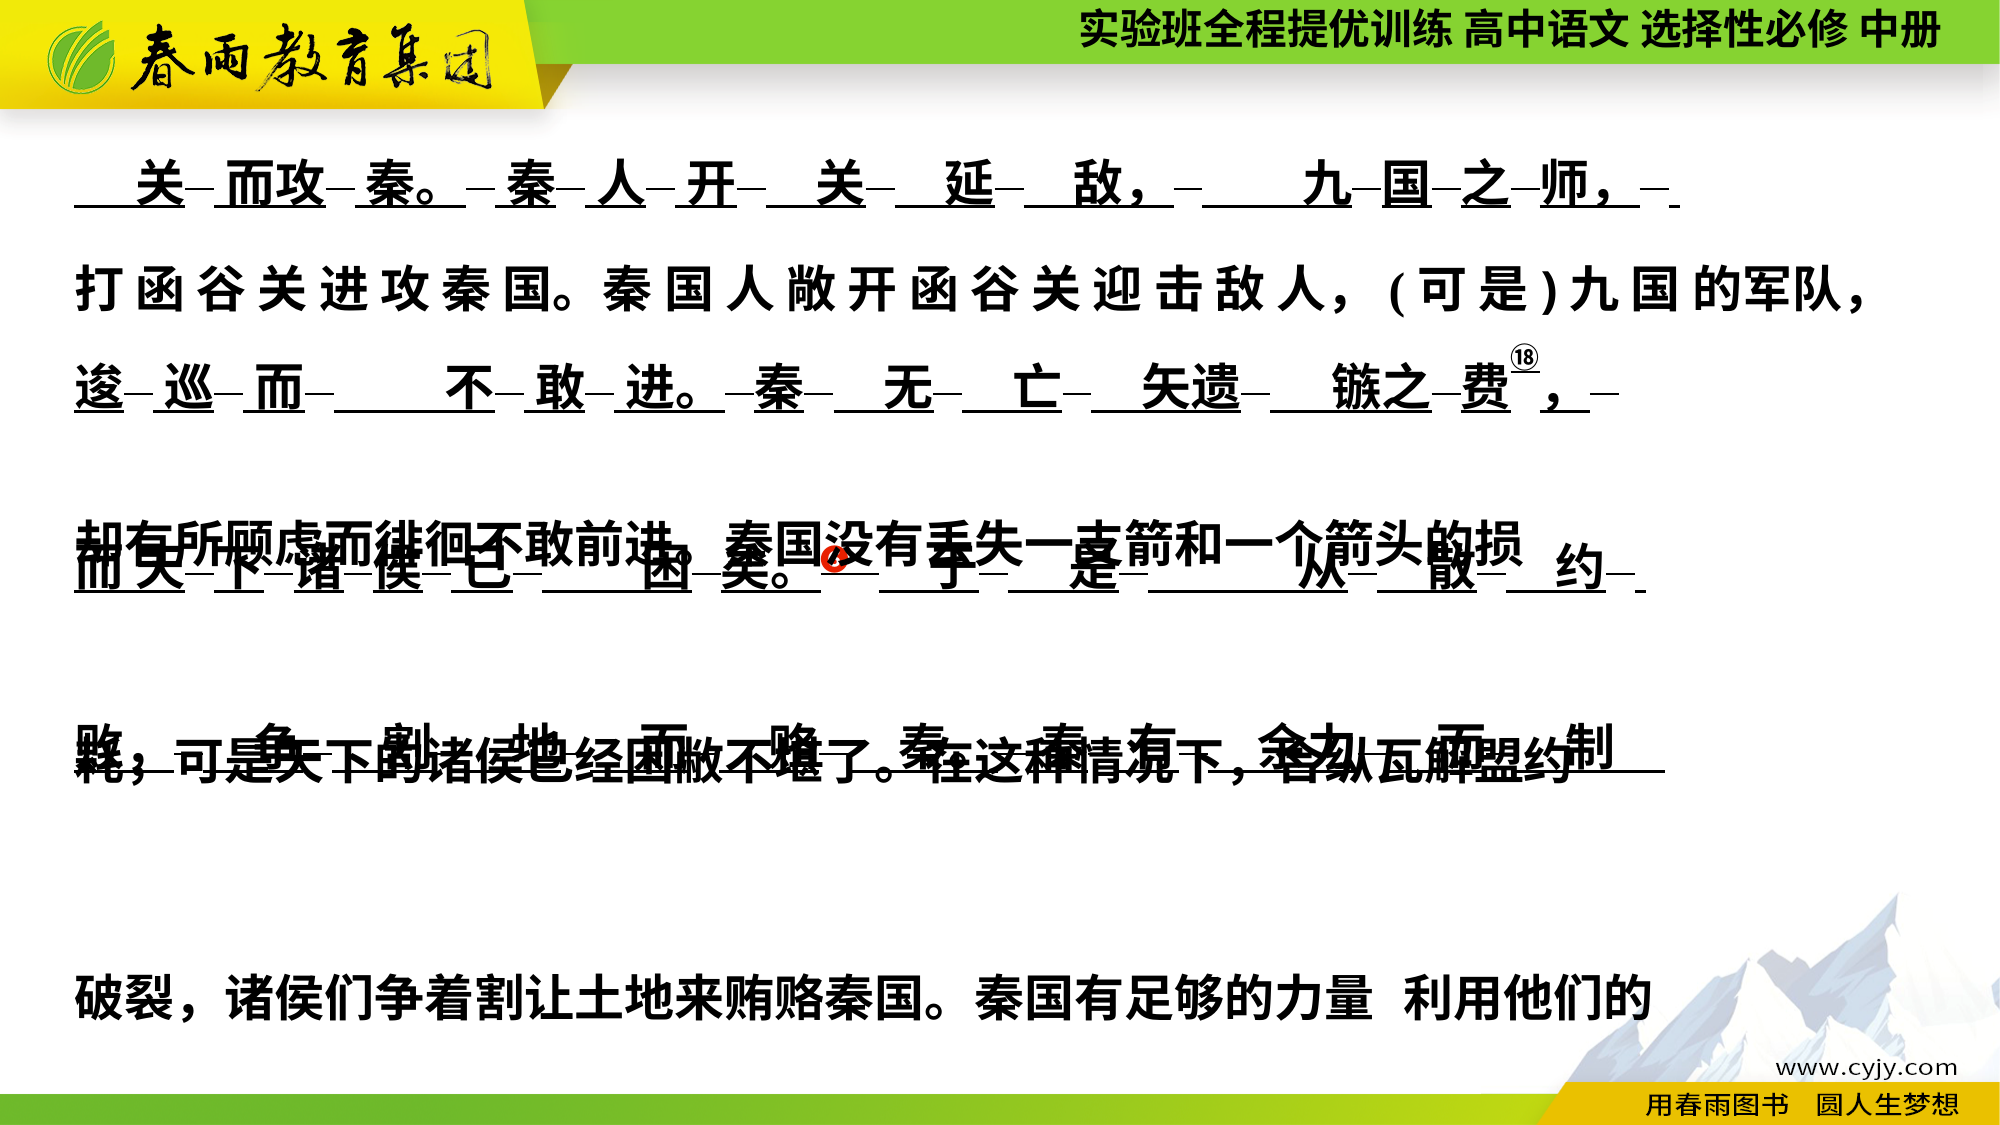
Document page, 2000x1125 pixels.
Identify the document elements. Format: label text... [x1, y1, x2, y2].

text_box 打 函 谷 关 进 攻 秦 国。秦 国 人 敞 开 函 谷 关 迎 击 敌 人，(可 是)九 国 的军队， 却有所顾虑而徘徊不敢前进。秦国没有丢失一支箭和一个箭头的损 耗，可是天下的诸侯已经困敝不堪了。在这种情况下，合纵瓦解盟约 破裂，诸侯们争着割让土地来贿赂秦国。秦国有足够的力量 利用他们的 [59, 219, 1944, 1034]
picture [0, 0, 2000, 1125]
